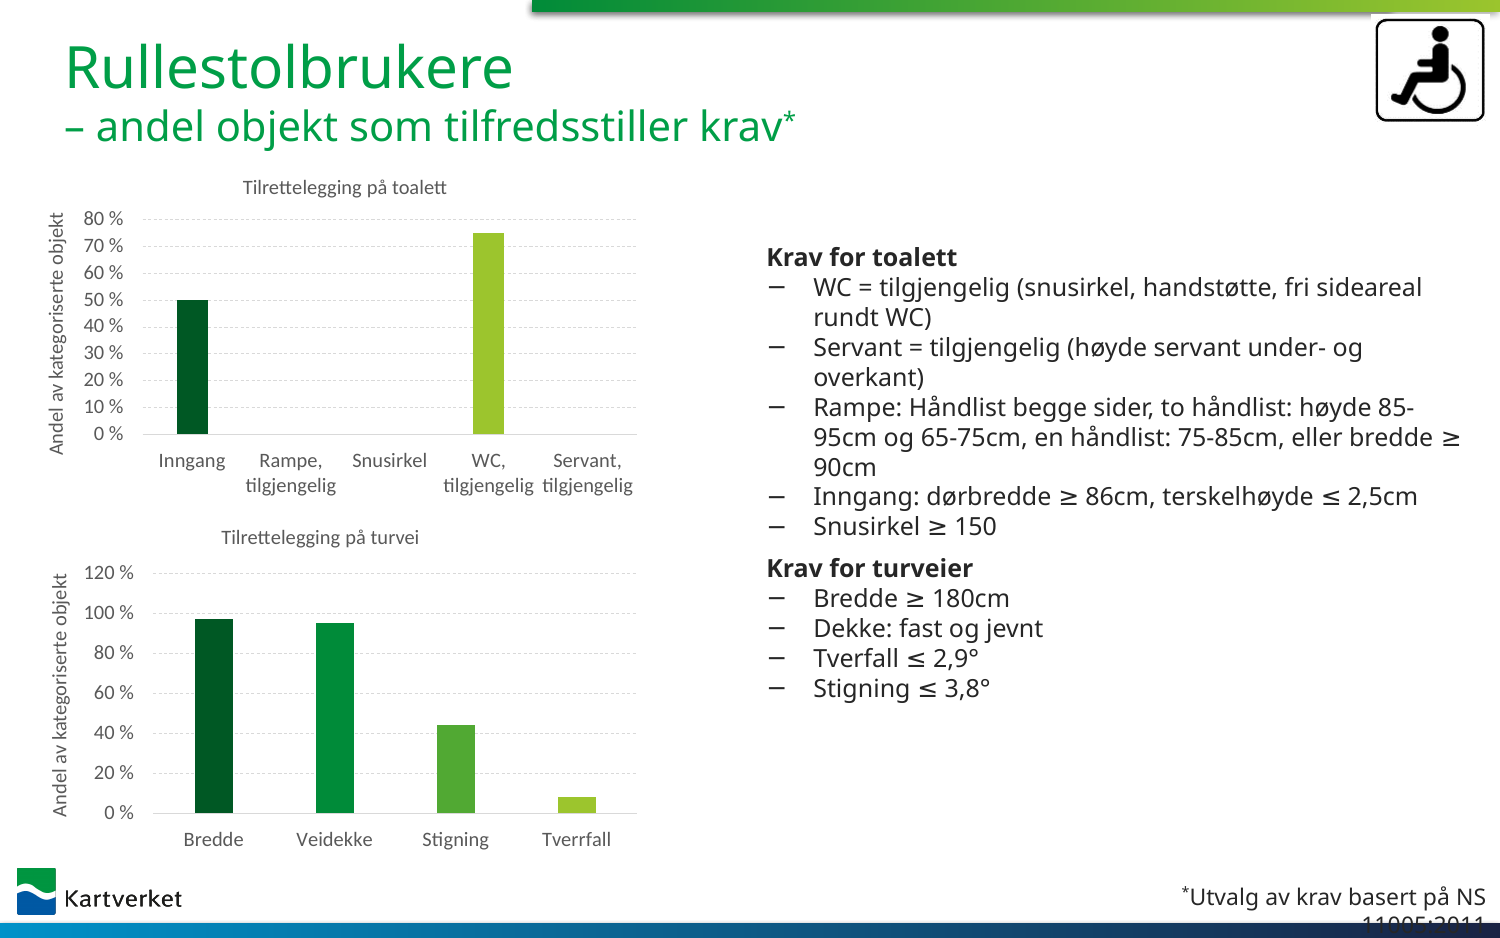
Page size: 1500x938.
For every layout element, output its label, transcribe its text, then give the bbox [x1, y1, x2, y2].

picture [1371, 13, 1491, 127]
text_box Rullestolbrukere – andel objekt som tilfredsstiller krav* [49, 14, 1431, 158]
picture [41, 166, 650, 505]
text_box *Utvalg av krav basert på NS 11005:2011 [1068, 873, 1500, 938]
text_box Krav for toalett WC = tilgjengelig (snusirkel, handstøtte, fri sideareal rundt WC) Servant = tilgjengelig (høyde servant under- og overkant) Rampe: Håndlist begge sider, to håndlist: høyde 85-95cm og 65-75cm, en håndlist: 75-85cm, eller bredde ≥ 90cm Inngang: dørbredde ≥ 86cm, terskelhøyde ≤ 2,5cm Snusirkel ≥ 150 [751, 234, 1483, 545]
text_box Krav for turveier Bredde ≥ 180cm Dekke: fast og jevnt Tverfall ≤ 2,9° Stigning ≤ 3,8° [751, 545, 1483, 710]
picture [41, 520, 650, 859]
